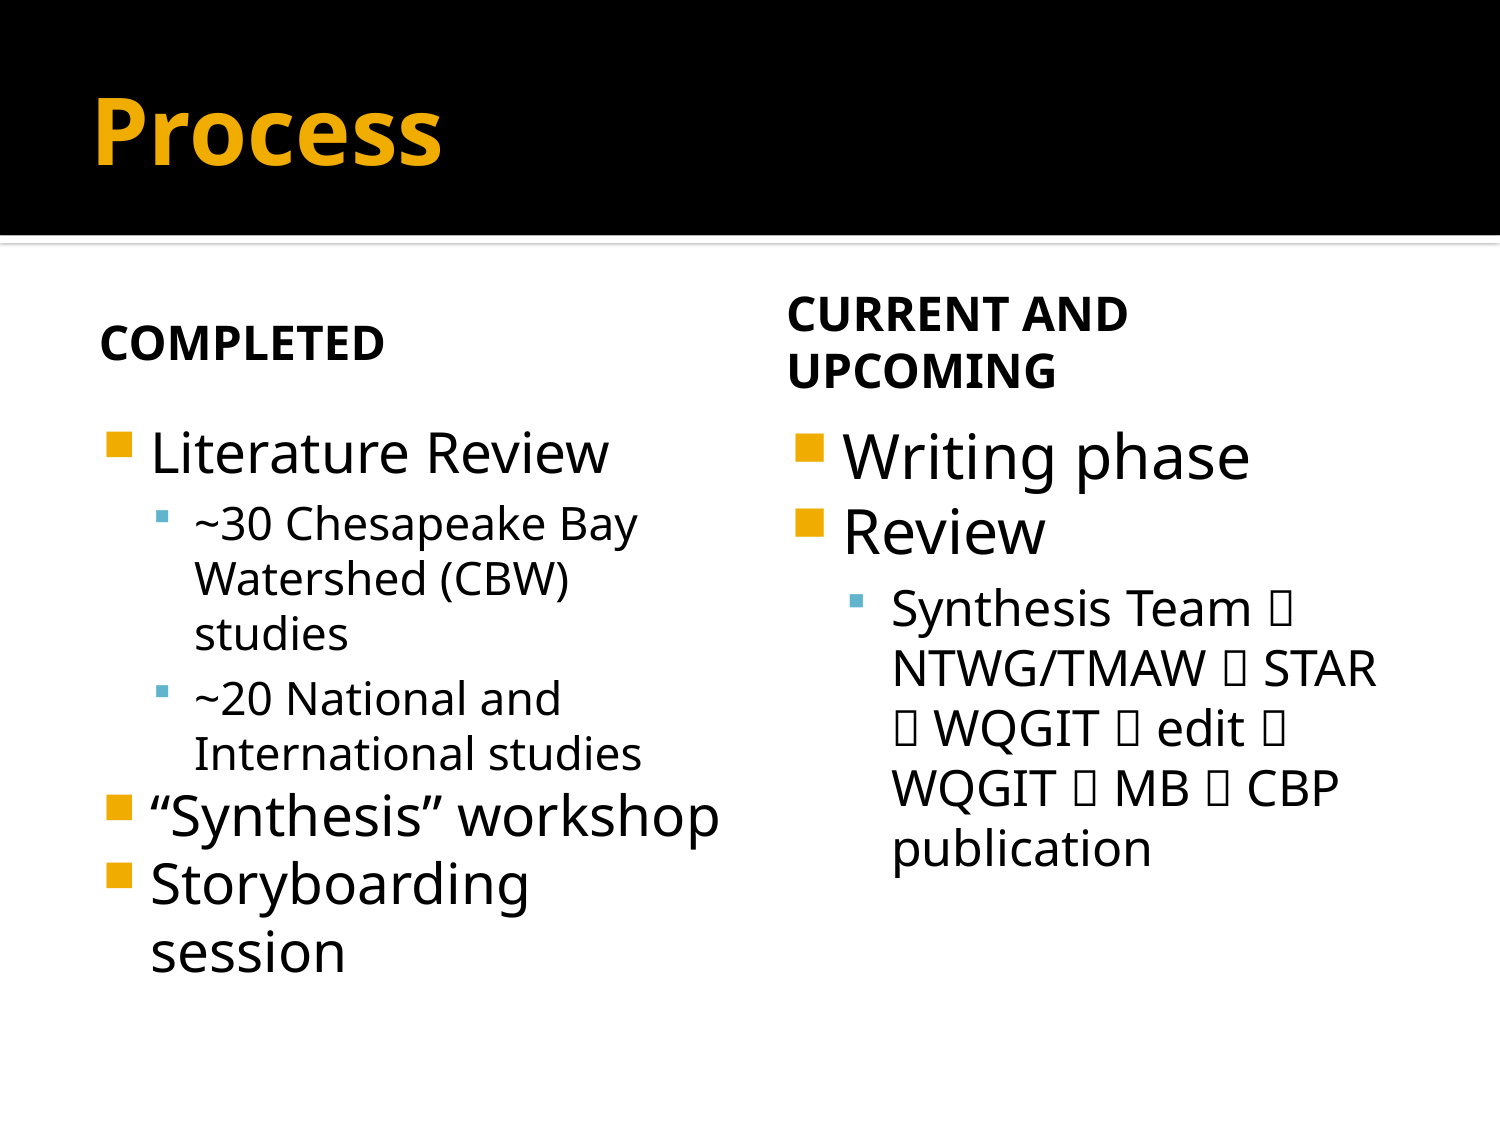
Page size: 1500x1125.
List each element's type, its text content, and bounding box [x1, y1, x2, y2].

list Current and upcoming [761, 278, 1425, 396]
list completed [75, 278, 738, 396]
list Literature Review ~30 Chesapeake Bay Watershed (CBW) studies ~20 National and International studies “Synthesis” workshop Storyboarding session [75, 401, 738, 1050]
title Process [75, 24, 1425, 231]
list Writing phase Review Synthesis Team  NTWG/TMAW  STAR  WQGIT  edit  WQGIT  MB  CBP publication [761, 401, 1425, 1050]
